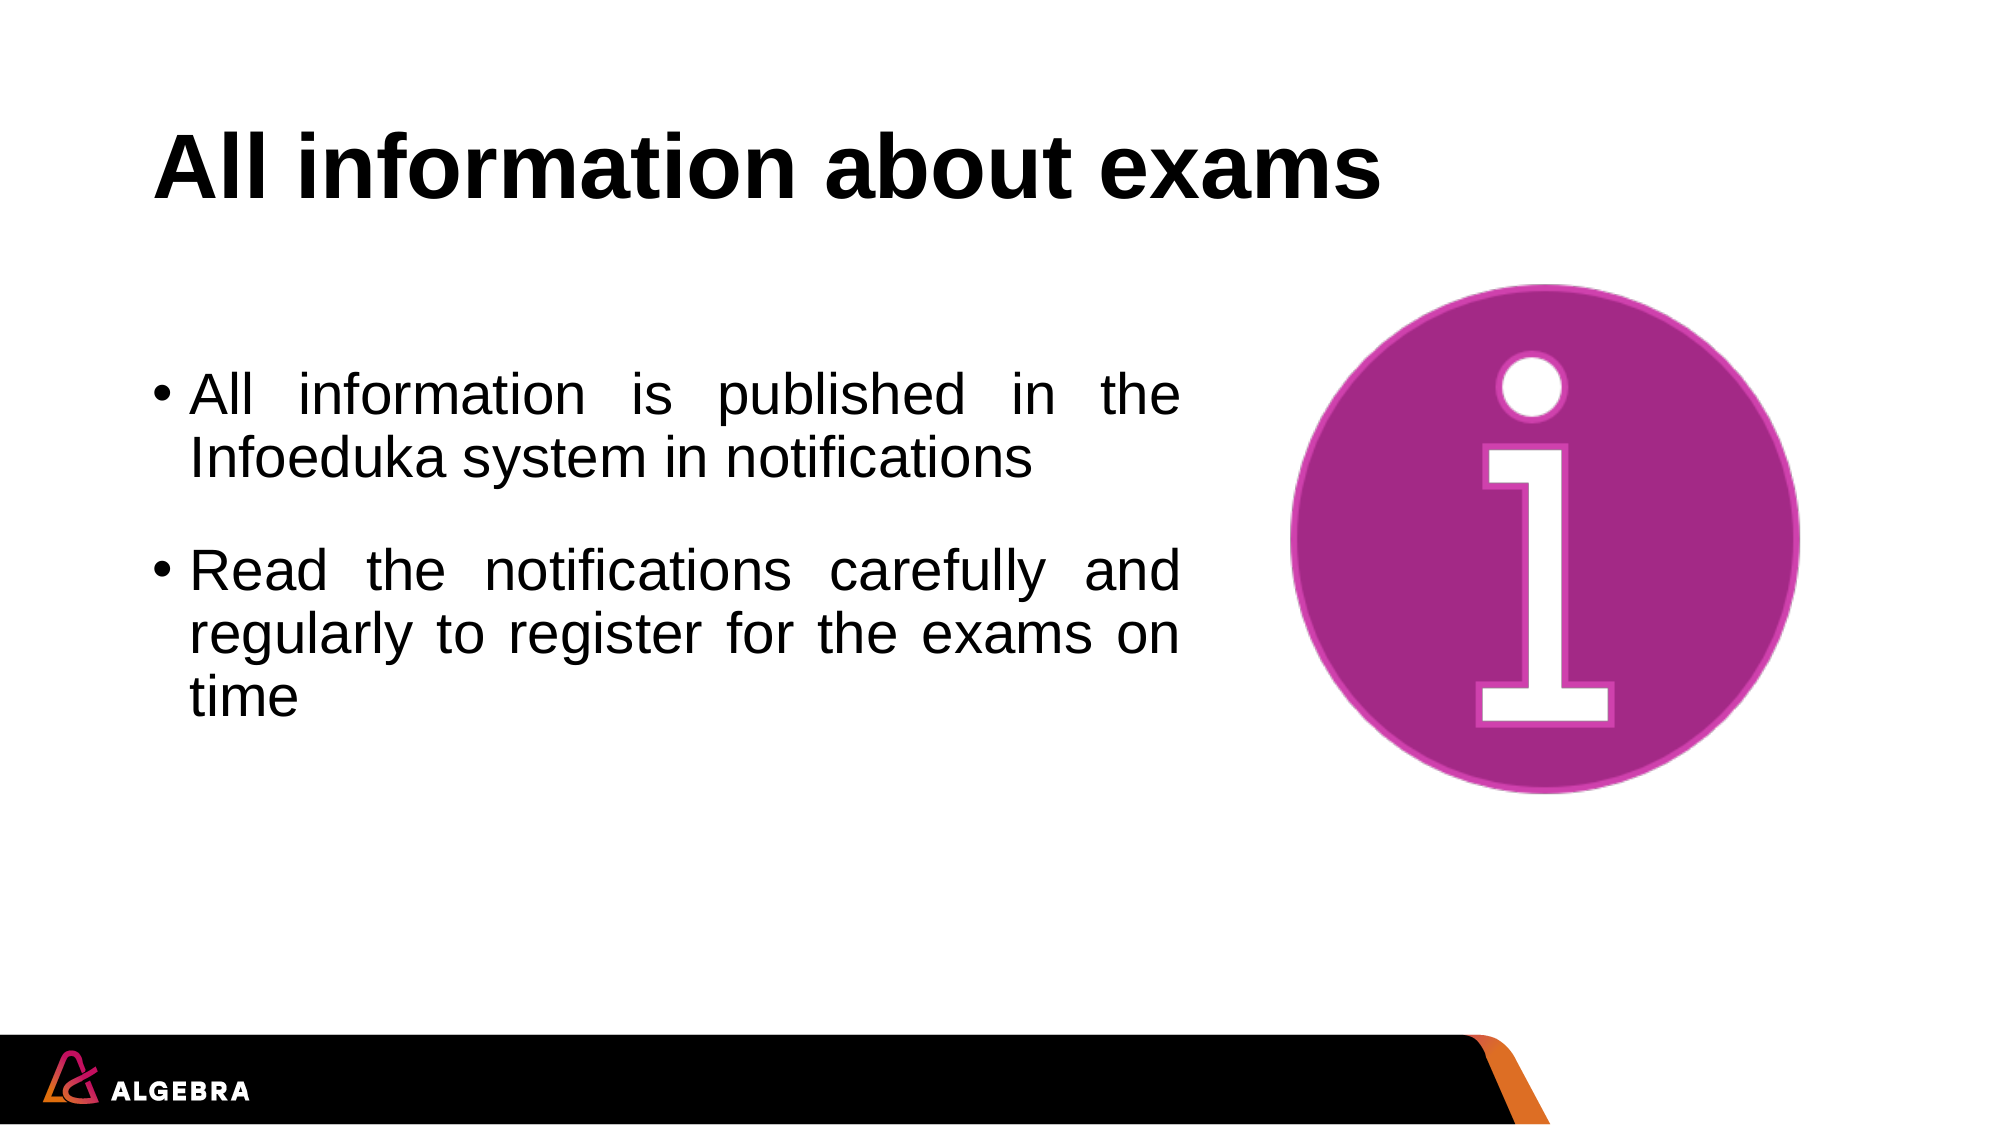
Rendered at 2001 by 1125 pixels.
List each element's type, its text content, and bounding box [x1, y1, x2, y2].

title All information about exams [137, 59, 1863, 278]
picture [0, 1034, 1733, 1125]
picture [1228, 222, 1863, 857]
list All information is published in the Infoeduka system in notifications Read the notifications carefully and regularly to register for the exams on time [137, 357, 1198, 1014]
